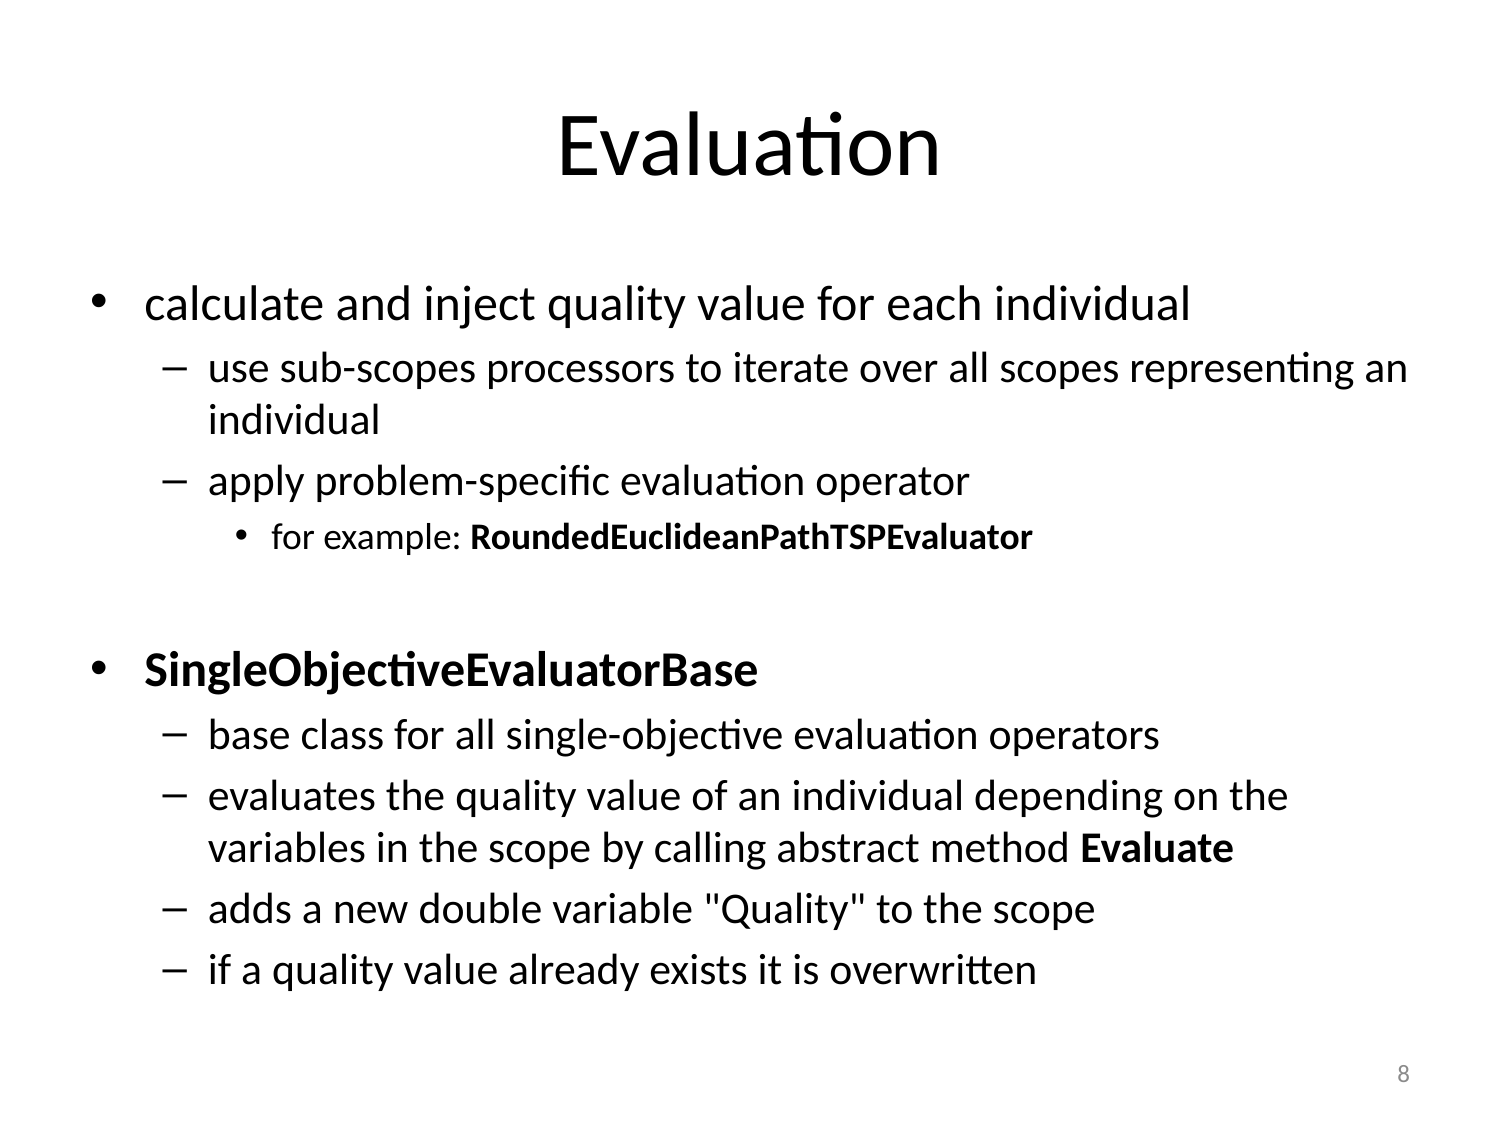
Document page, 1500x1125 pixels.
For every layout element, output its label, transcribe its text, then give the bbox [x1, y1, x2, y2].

slide_number 8 [1074, 1042, 1425, 1103]
title Evaluation [75, 45, 1425, 233]
list calculate and inject quality value for each individual use sub-scopes processors to iterate over all scopes representing an individual apply problem-specific evaluation operator for example: RoundedEuclideanPathTSPEvaluator SingleObjectiveEvaluatorBase base class for all single-objective evaluation operators evaluates the quality value of an individual depending on the variables in the scope by calling abstract method Evaluate adds a new double variable "Quality" to the scope if a quality value already exists it is overwritten [75, 262, 1425, 1005]
